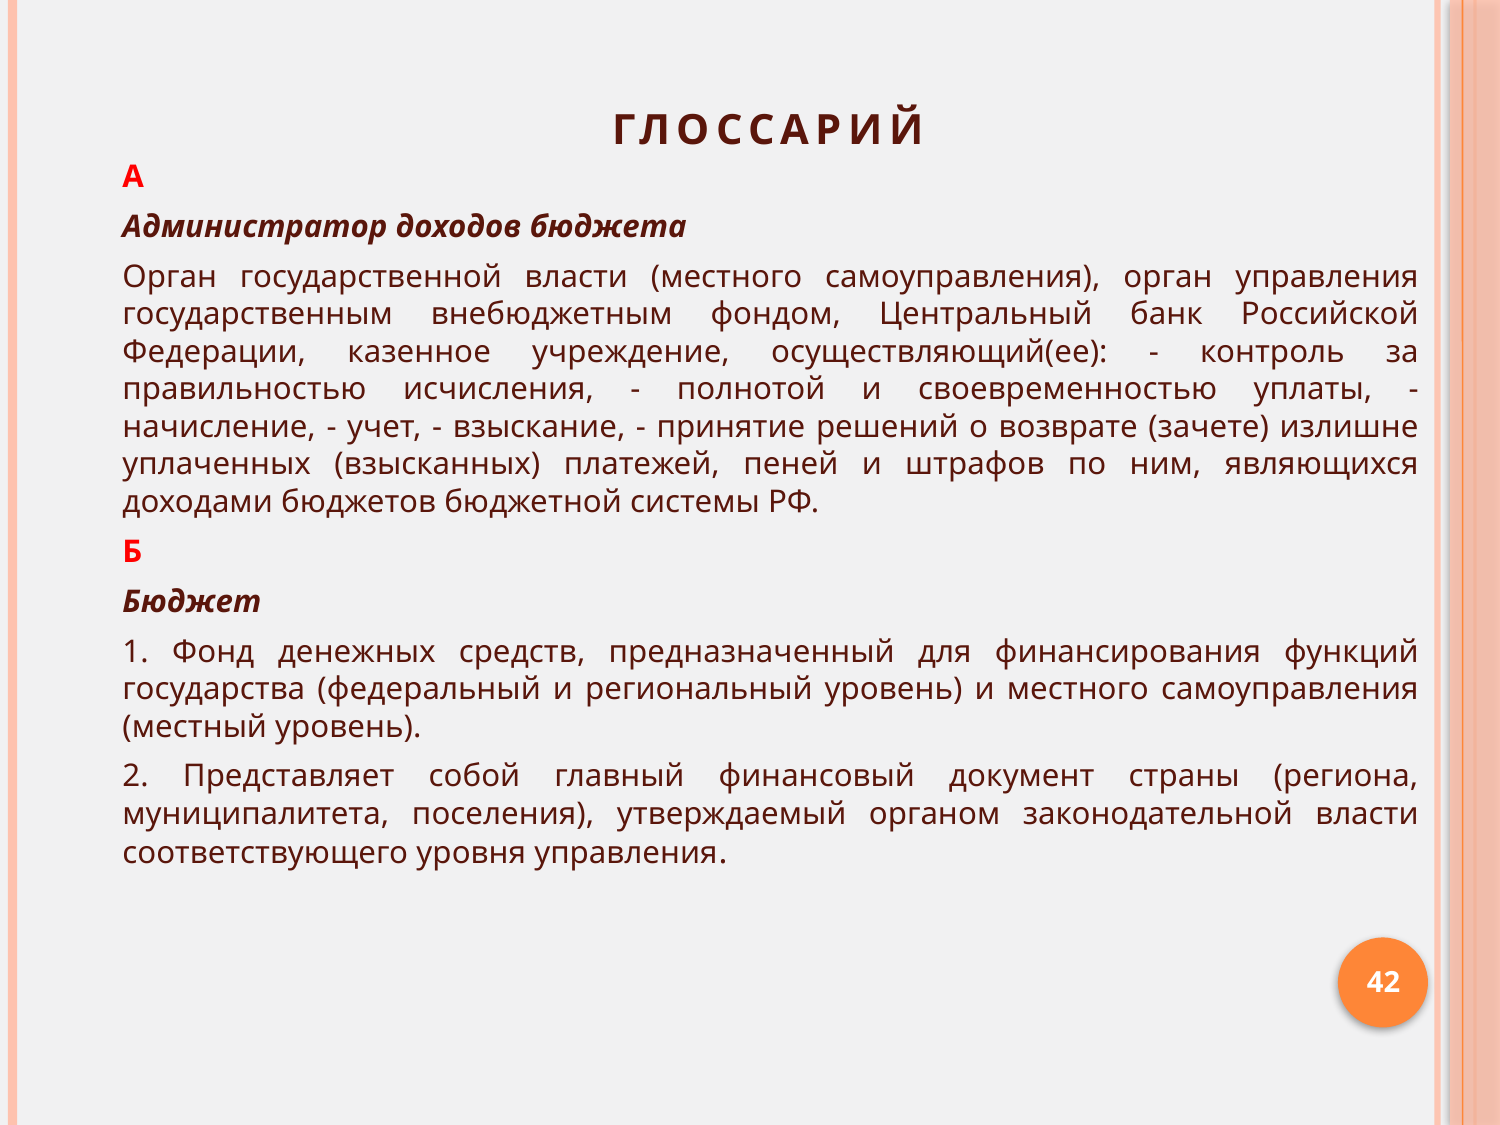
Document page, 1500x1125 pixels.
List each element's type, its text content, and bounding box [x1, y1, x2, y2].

list А Администратор доходов бюджета Орган государственной власти (местного самоуправления), орган управления государственным внебюджетным фондом, Центральный банк Российской Федерации, казенное учреждение, осуществляющий(ее): - контроль за правильностью исчисления, - полнотой и своевременностью уплаты, - начисление, - учет, - взыскание, - принятие решений о возврате (зачете) излишне уплаченных (взысканных) платежей, пеней и штрафов по ним, являющихся доходами бюджетов бюджетной системы РФ. Б Бюджет 1. Фонд денежных средств, предназначенный для финансирования функций государства (федеральный и региональный уровень) и местного самоуправления (местный уровень). 2. Представляет собой главный финансовый документ страны (региона, муниципалитета, поселения), утверждаемый органом законодательной власти соответствующего уровня управления. [100, 149, 1436, 976]
title Глоссарий [112, 66, 1424, 149]
slide_number 42 [1333, 940, 1434, 1027]
